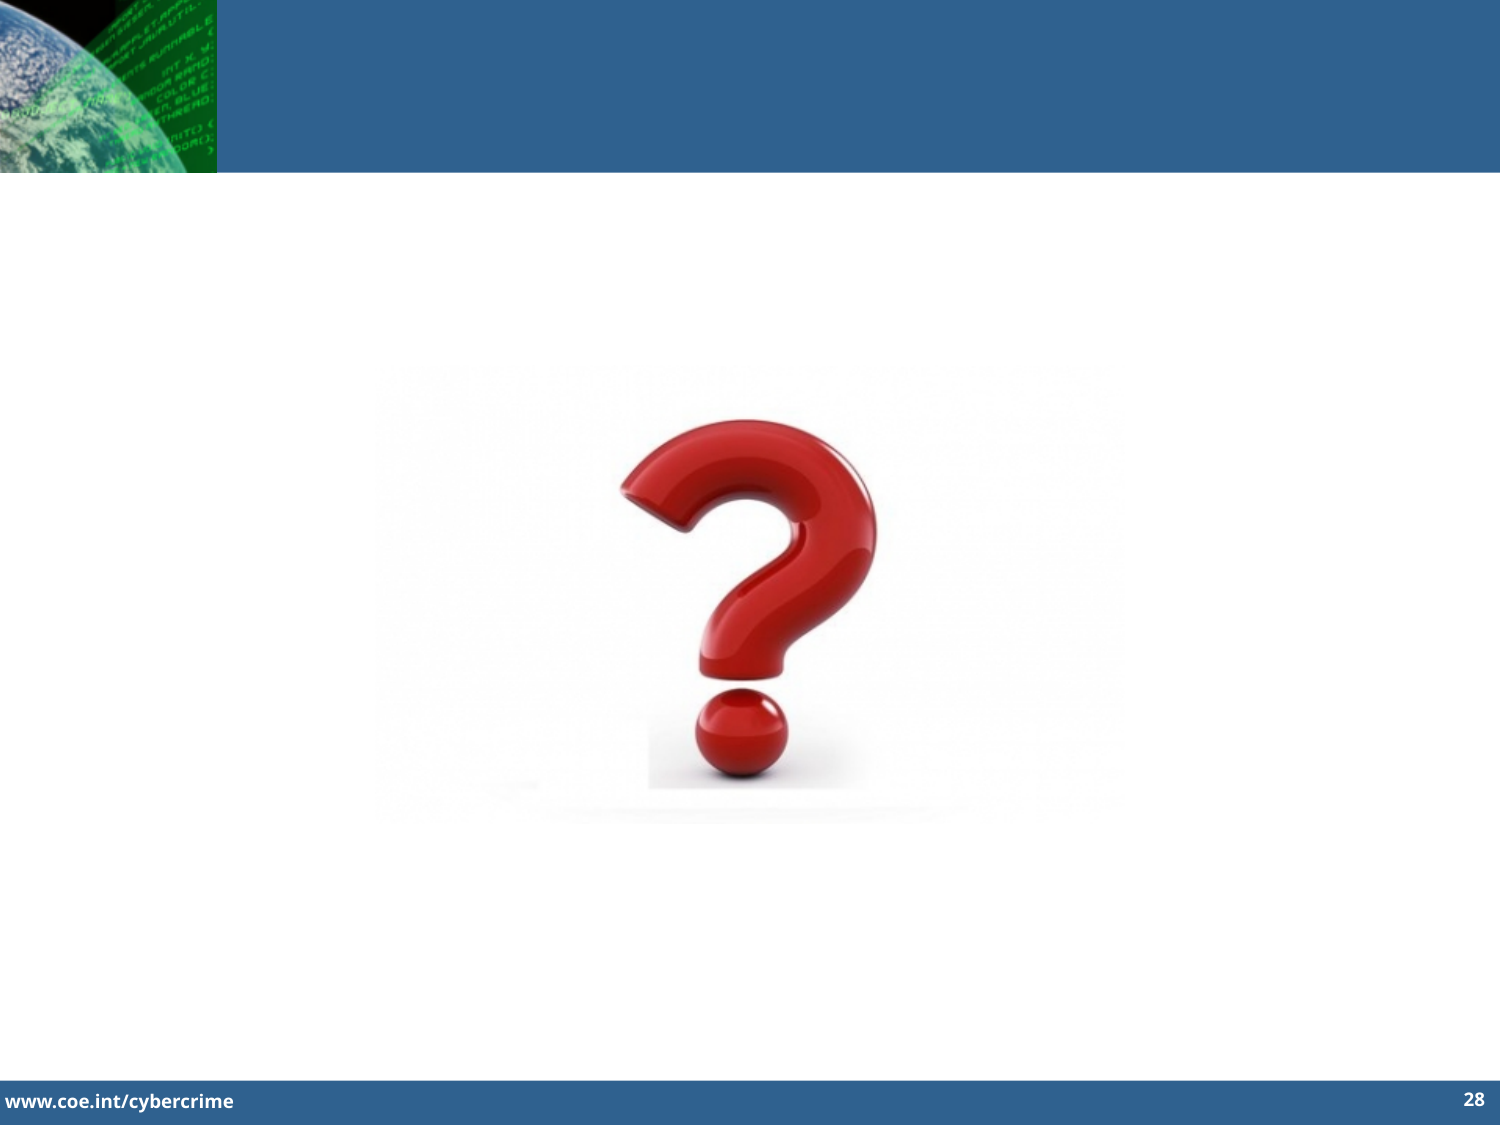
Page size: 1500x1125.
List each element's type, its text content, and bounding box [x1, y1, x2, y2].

slide_number 28 [1162, 1080, 1500, 1125]
picture [0, 0, 217, 173]
picture [375, 365, 1125, 824]
